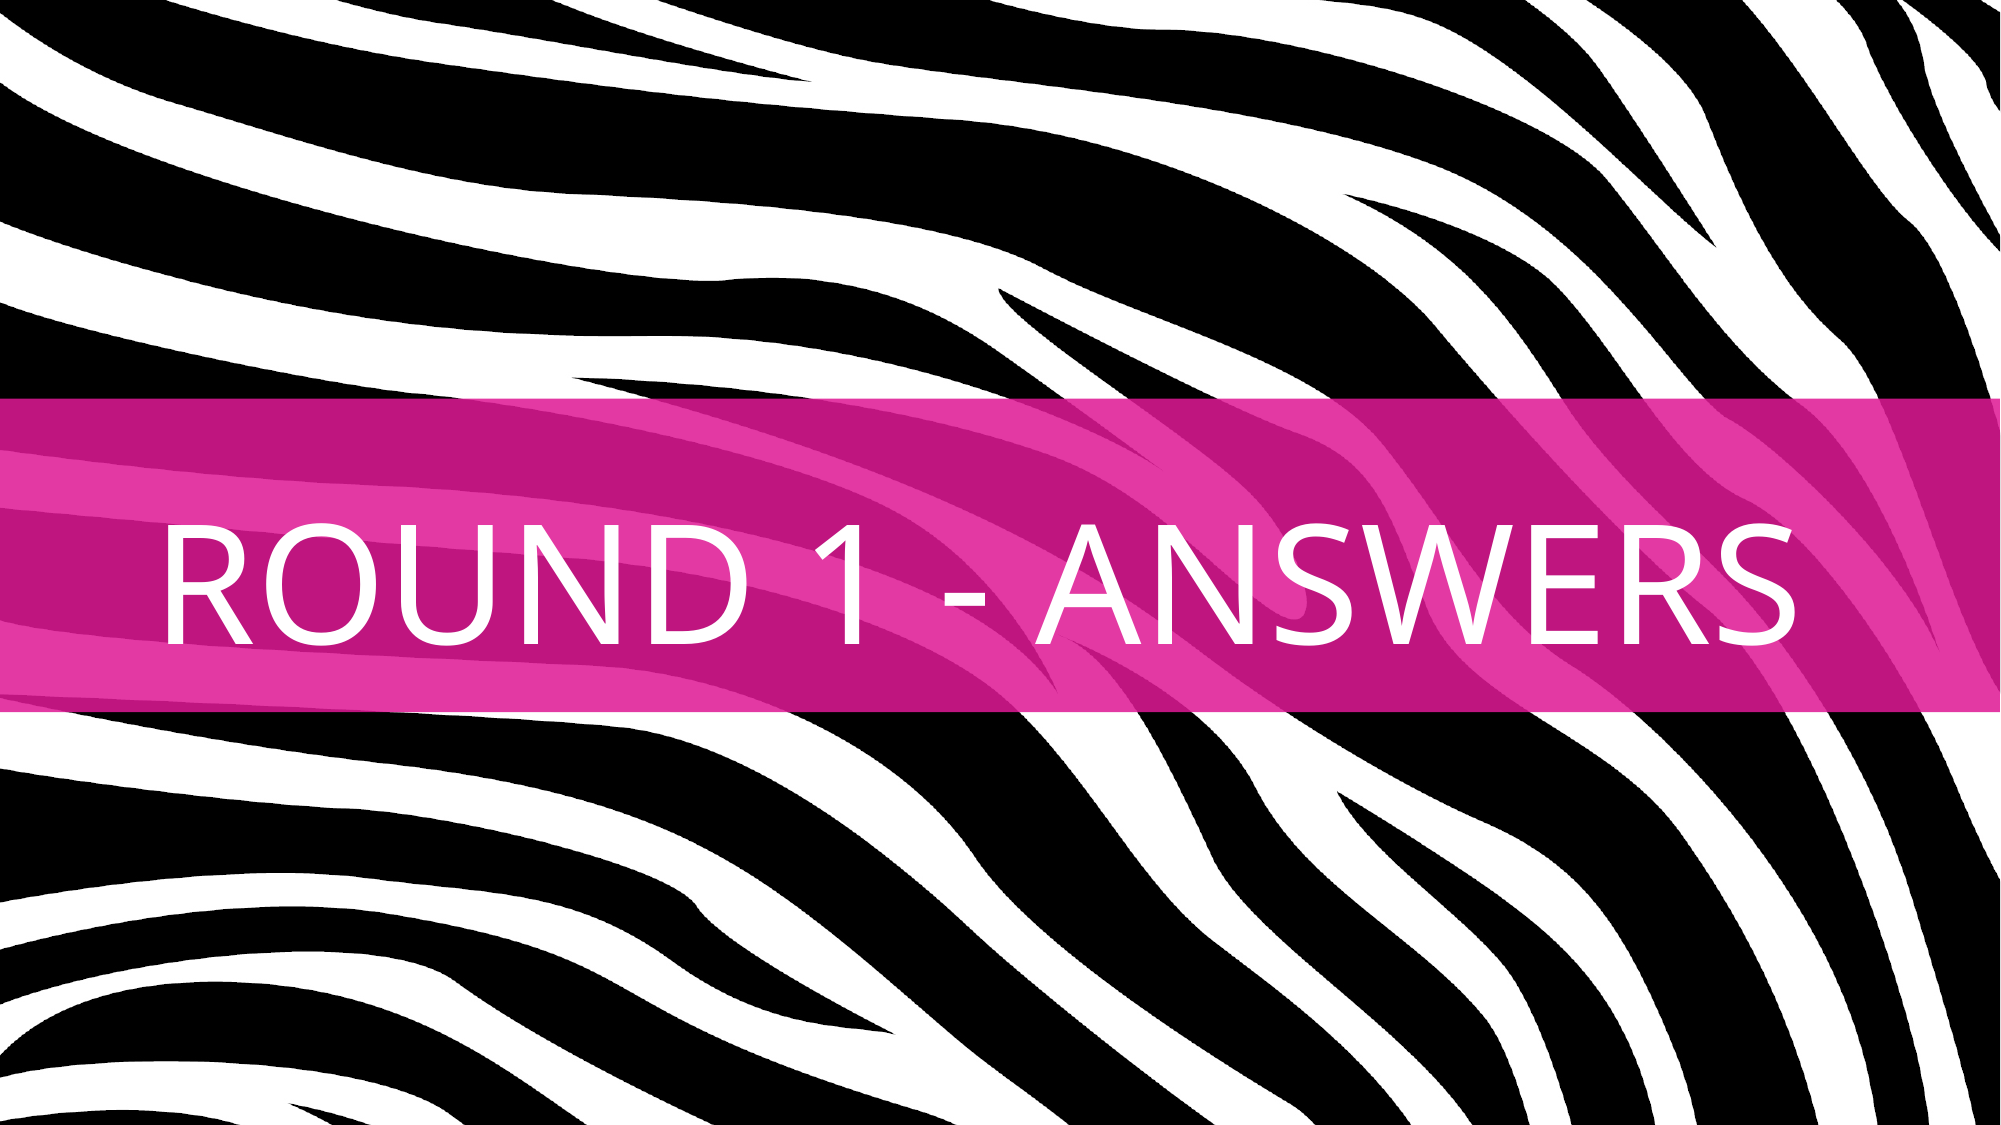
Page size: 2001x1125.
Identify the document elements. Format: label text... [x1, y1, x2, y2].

picture [0, 0, 2001, 1125]
text_box [1863, 397, 2000, 713]
list ROUND 1 - ANSWERS [137, 272, 1863, 986]
text_box [0, 397, 137, 713]
